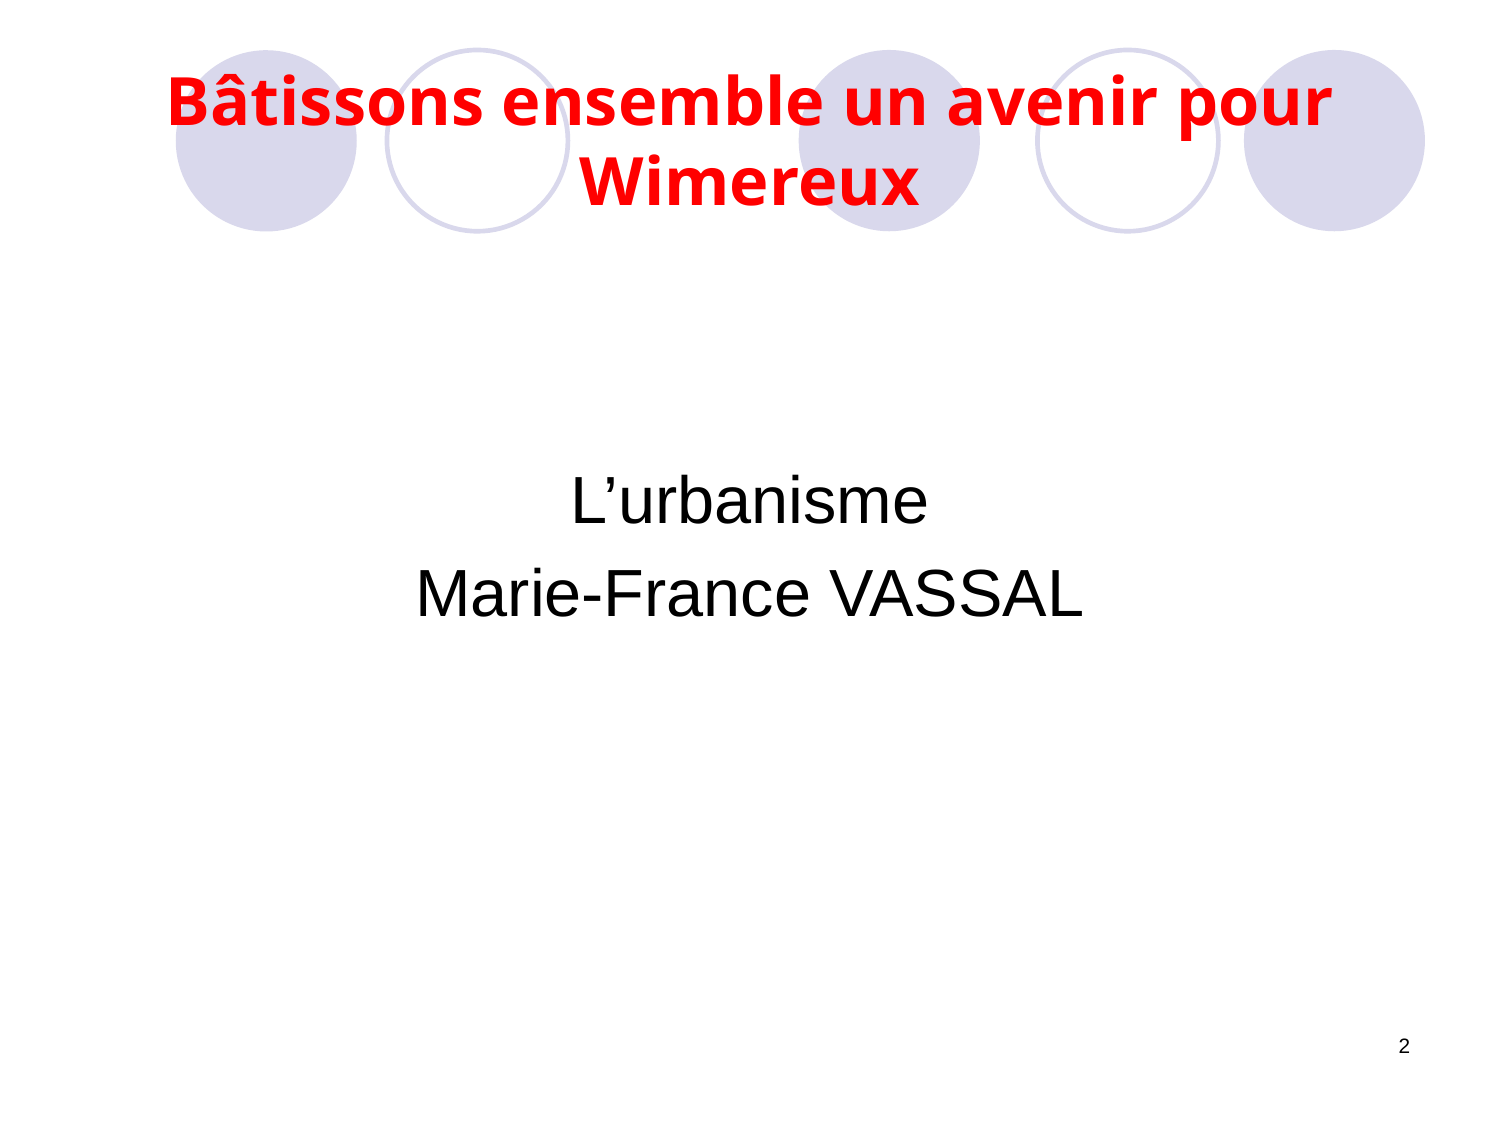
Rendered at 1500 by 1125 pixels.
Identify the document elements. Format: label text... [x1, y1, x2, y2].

list L’urbanisme Marie-France VASSAL [74, 262, 1426, 1006]
title Bâtissons ensemble un avenir pour Wimereux [74, 44, 1426, 233]
slide_number 2 [1074, 1024, 1426, 1101]
